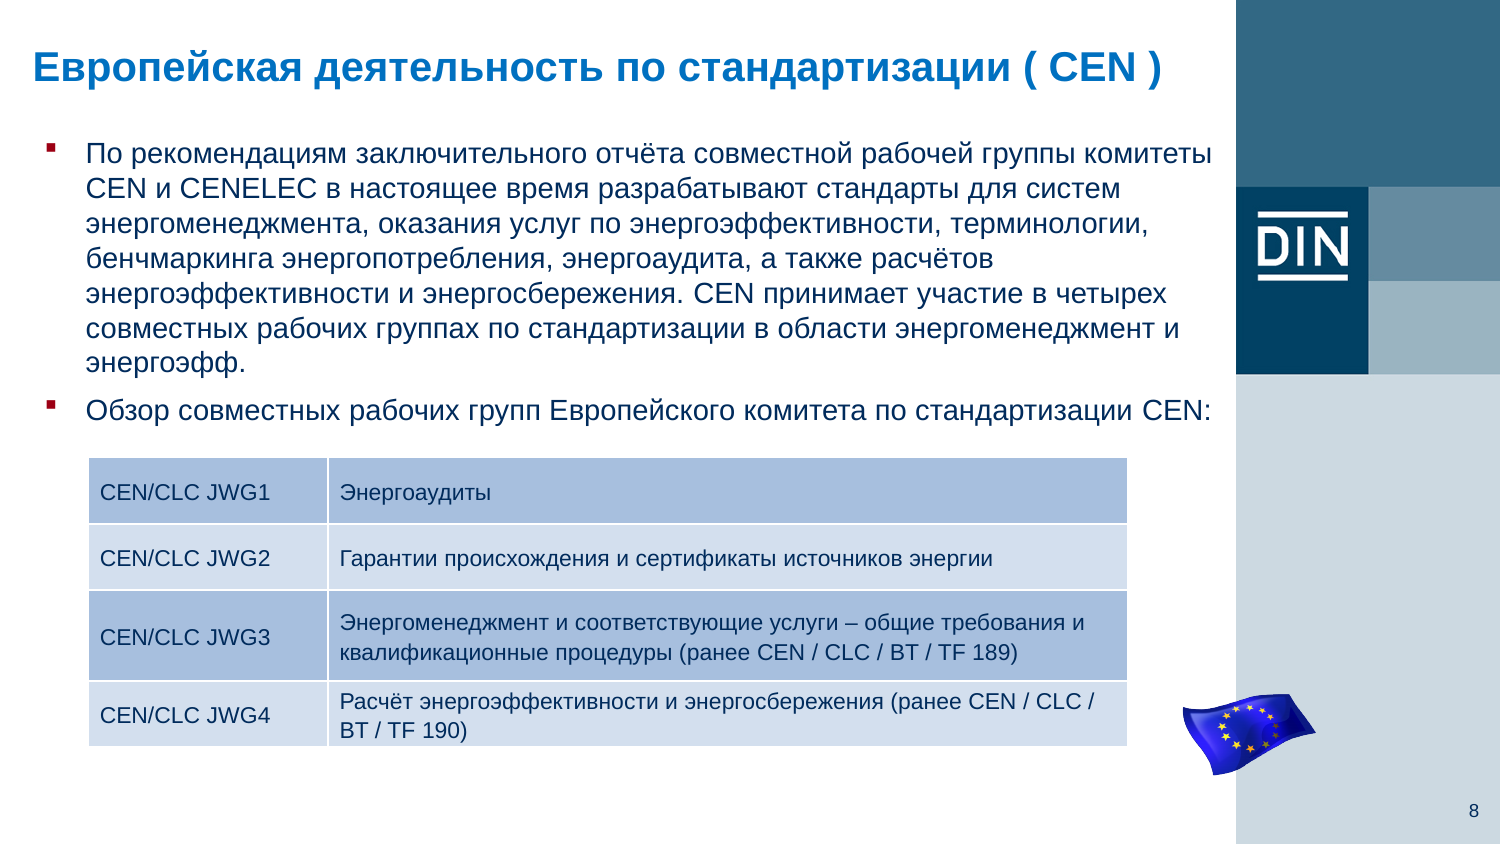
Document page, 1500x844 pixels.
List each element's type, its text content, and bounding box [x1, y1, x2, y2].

table_header CEN/CLC JWG1 [89, 458, 327, 523]
picture [1174, 0, 1500, 844]
table_cell CEN/CLC JWG3 [89, 591, 327, 680]
table_header Энергоаудиты [329, 458, 1127, 523]
table_cell Гарантии происхождения и сертификаты источников энергии [329, 525, 1127, 589]
table_cell CEN/CLC JWG2 [89, 525, 327, 589]
list По рекомендациям заключительного отчёта совместной рабочей группы комитеты CEN и CENELEC в настоящее время разрабатывают стандарты для систем энергоменеджмента, оказания услуг по энергоэффективности, терминологии, бенчмаркинга энергопотребления, энергоаудита, а также расчётов энергоэффективности и энергосбережения. CEN принимает участие в четырех совместных рабочих группах по стандартизации в области энергоменеджмент и энергоэфф. Обзор совместных рабочих групп Европейского комитета по стандартизации CEN: [29, 126, 1235, 405]
title Европейская деятельность по стандартизации ( CEN ) [17, 31, 1188, 149]
table_cell CEN/CLC JWG4 [89, 682, 327, 746]
table_cell Энергоменеджмент и соответствующие услуги – общие требования и квалификационные процедуры (ранее CEN / CLC / BT / TF 189) [329, 591, 1127, 680]
table_cell Расчёт энергоэффективности и энергосбережения (ранее CEN / CLC / BT / TF 190) [329, 682, 1127, 746]
slide_number 8 [1364, 790, 1495, 836]
